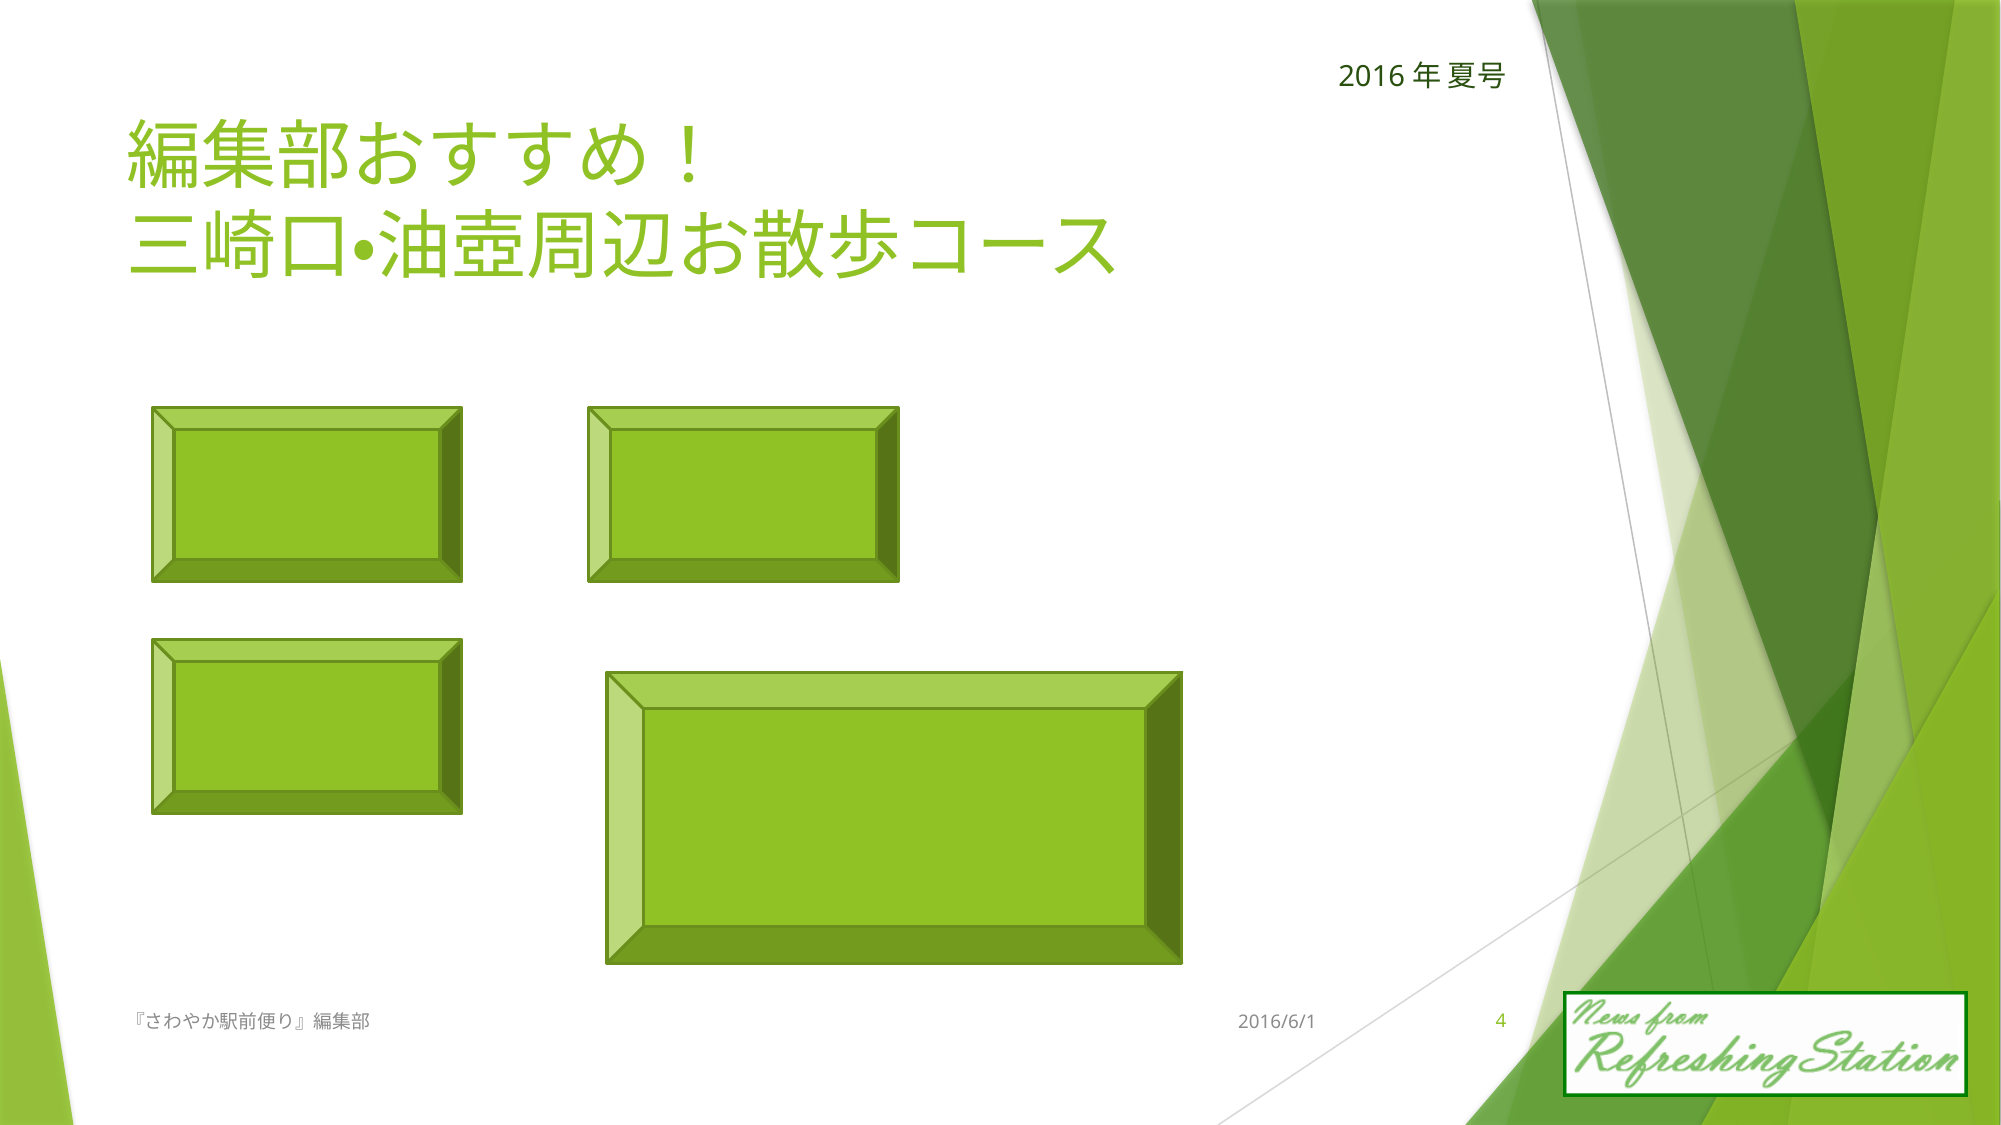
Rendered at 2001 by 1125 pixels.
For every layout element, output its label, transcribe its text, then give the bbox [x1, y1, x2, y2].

text_box [587, 406, 900, 583]
picture [1563, 991, 1968, 1097]
footer 『さわやか駅前便り』編集部 [111, 991, 1145, 1051]
title 編集部おすすめ！ 三崎口・油壺周辺お散歩コース [111, 99, 1522, 317]
text_box [151, 406, 463, 583]
slide_number 3 [1409, 991, 1522, 1051]
text_box [151, 638, 463, 815]
text_box [605, 671, 1184, 965]
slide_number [1181, 991, 1332, 1051]
